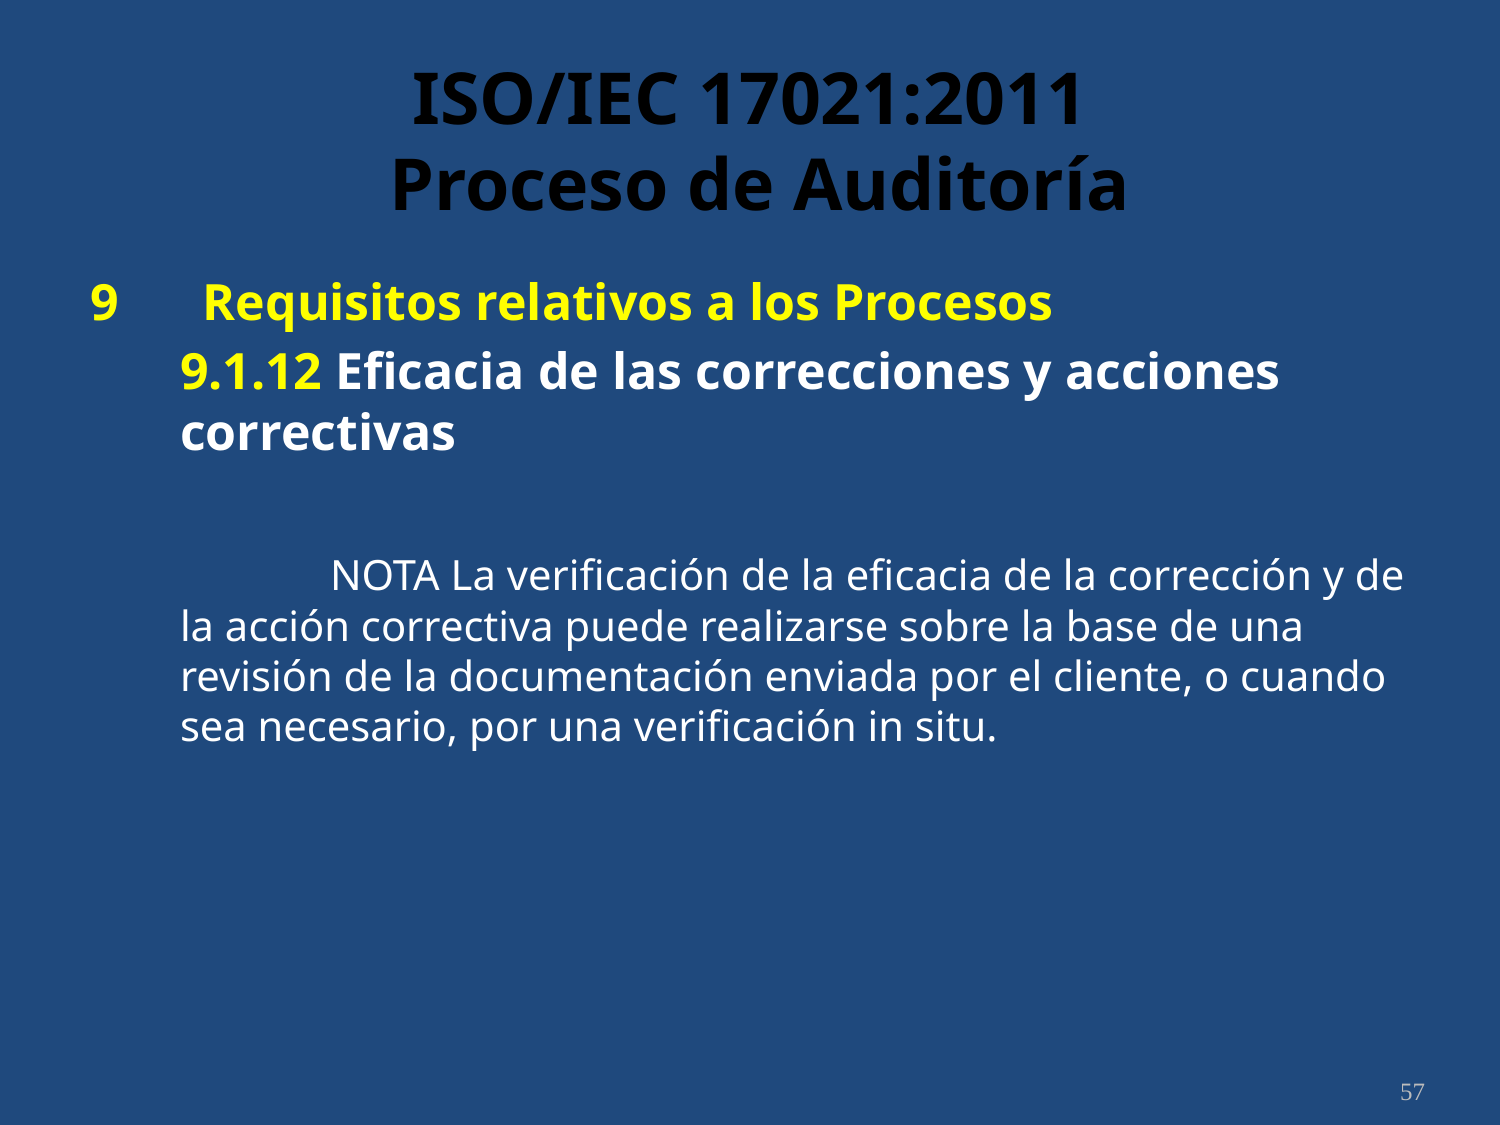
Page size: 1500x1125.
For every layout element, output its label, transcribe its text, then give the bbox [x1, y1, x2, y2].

title ISO/IEC 17021:2011 Proceso de Auditoría [75, 45, 1425, 233]
slide_number 57 [1299, 1052, 1425, 1113]
list 9 Requisitos relativos a los Procesos 9.1.12 Eficacia de las correcciones y acciones correctivas NOTA La verificación de la eficacia de la corrección y de la acción correctiva puede realizarse sobre la base de una revisión de la documentación enviada por el cliente, o cuando sea necesario, por una verificación in situ. [74, 262, 1426, 1036]
